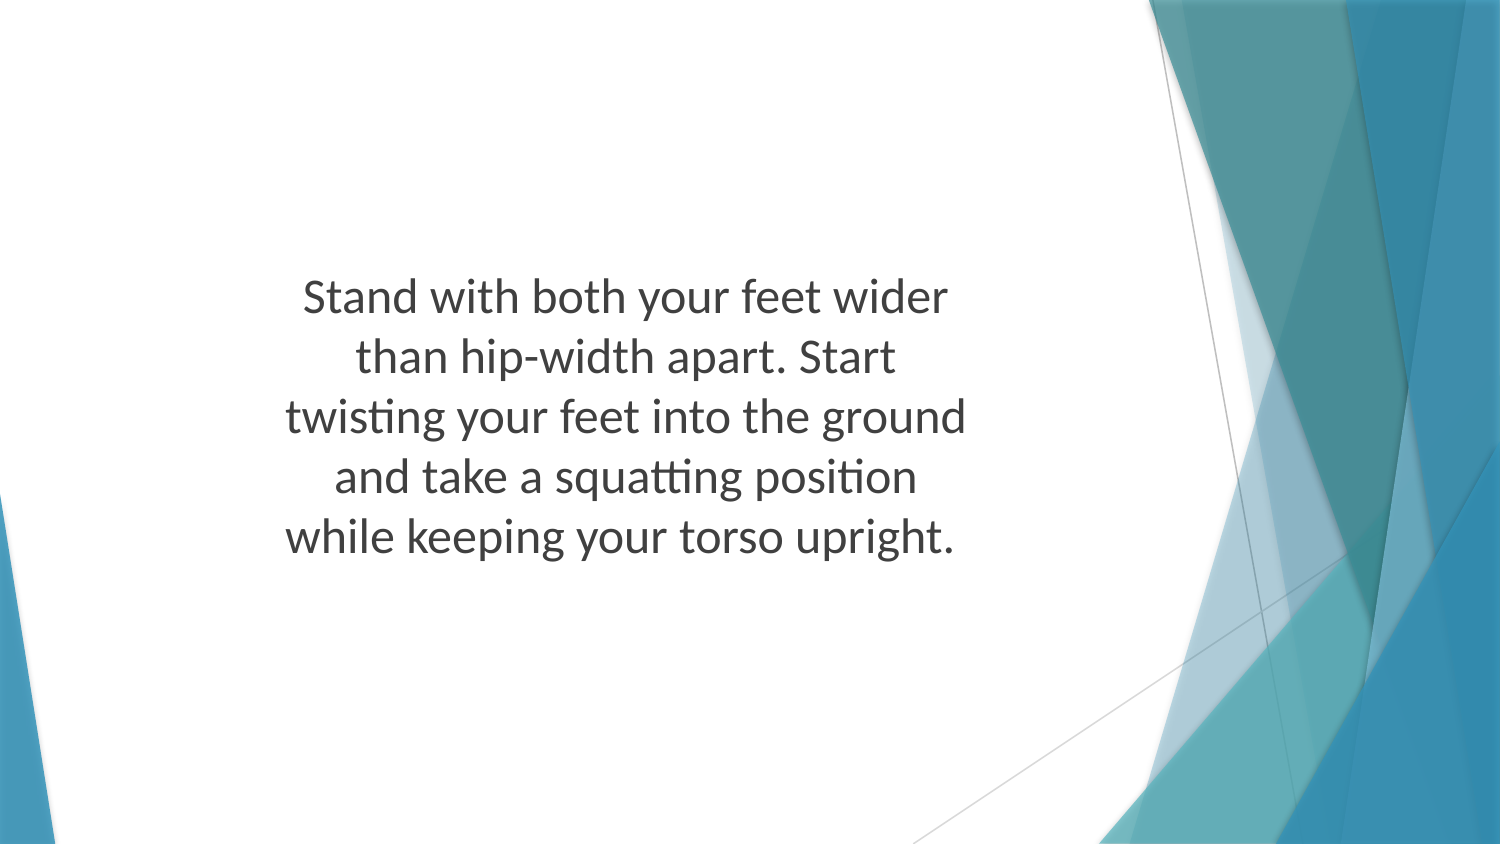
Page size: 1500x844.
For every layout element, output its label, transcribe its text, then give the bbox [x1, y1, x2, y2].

list Stand with both your feet wider than hip-width apart. Start twisting your feet into the ground and take a squatting position while keeping your torso upright. [265, 256, 987, 588]
